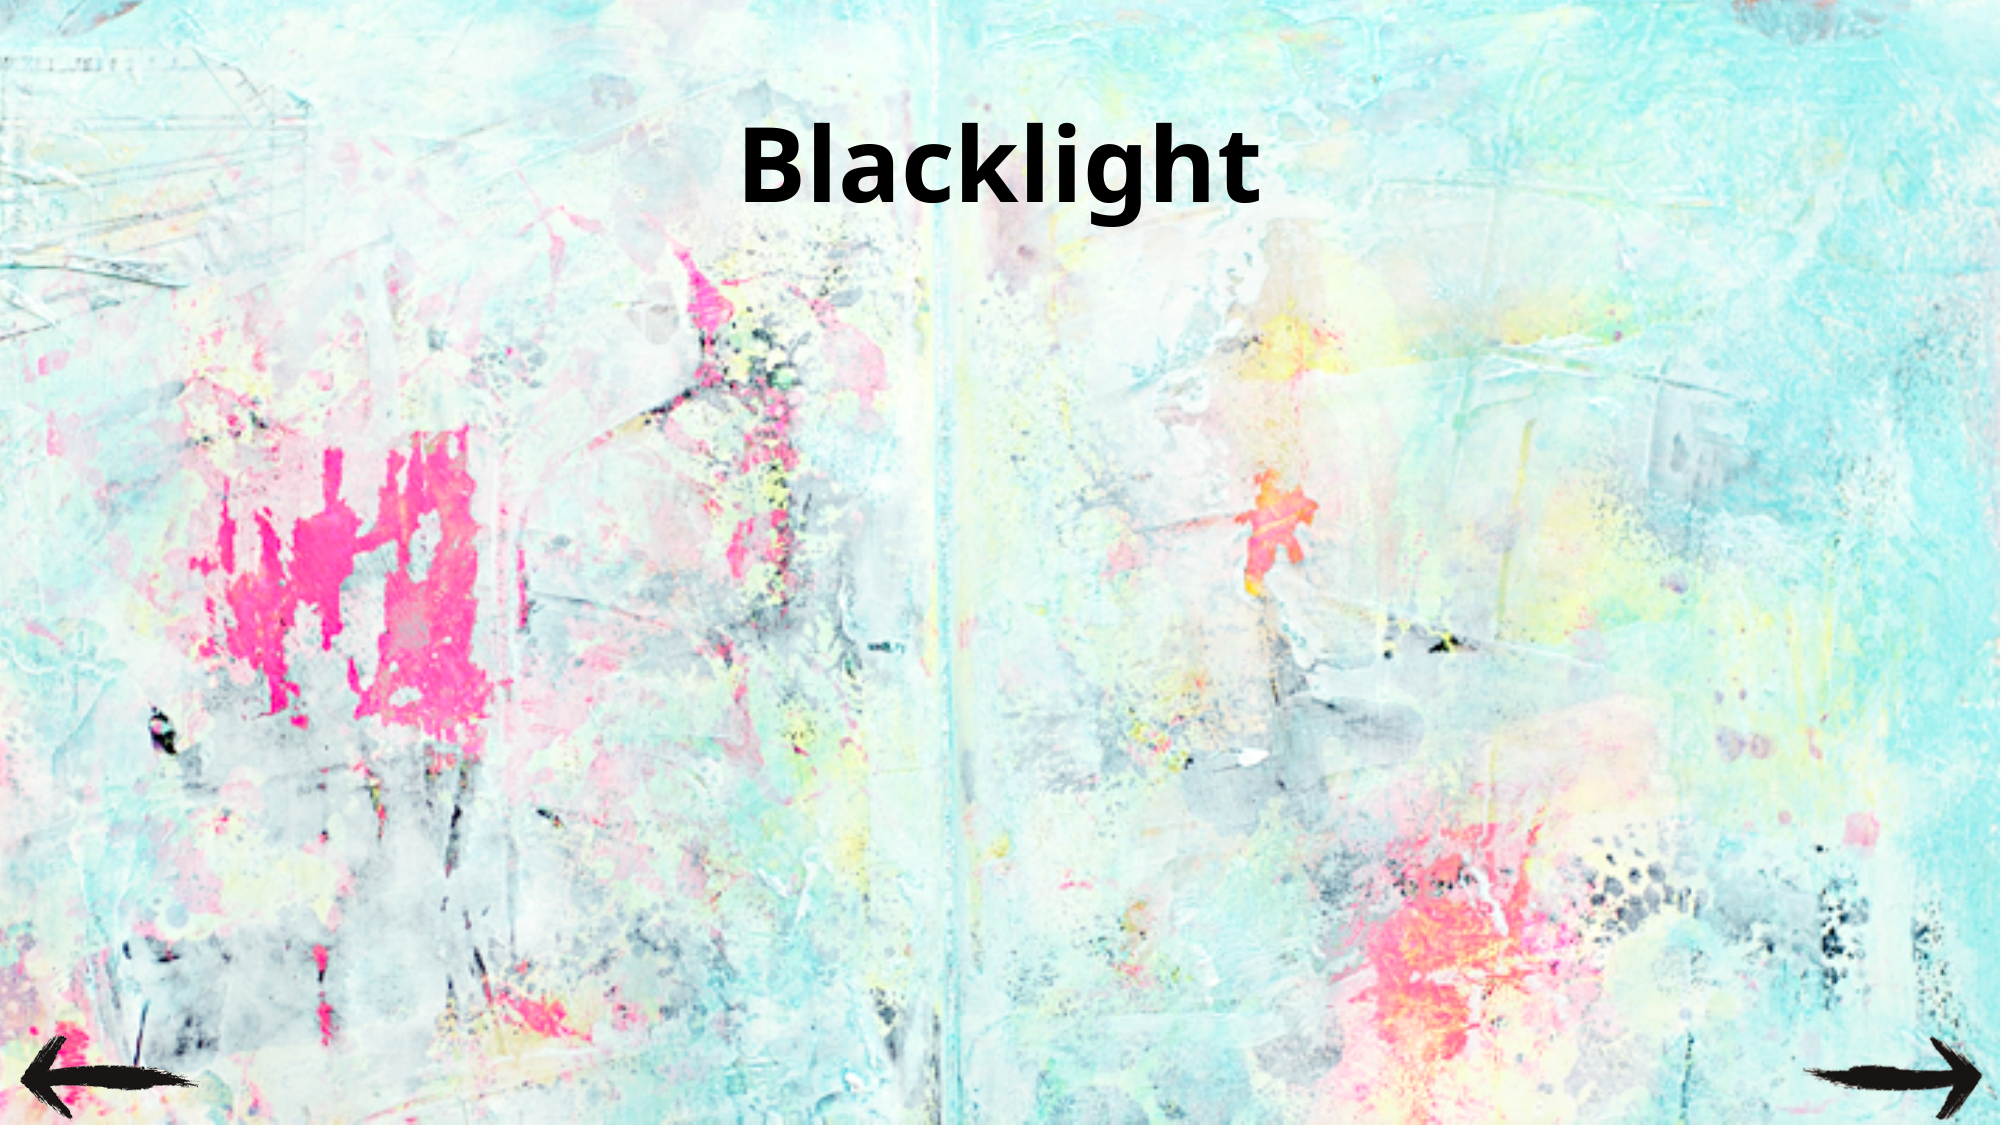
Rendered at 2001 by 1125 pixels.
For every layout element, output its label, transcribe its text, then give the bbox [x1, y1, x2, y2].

picture [0, 0, 2001, 1125]
title Blacklight [137, 59, 1863, 278]
